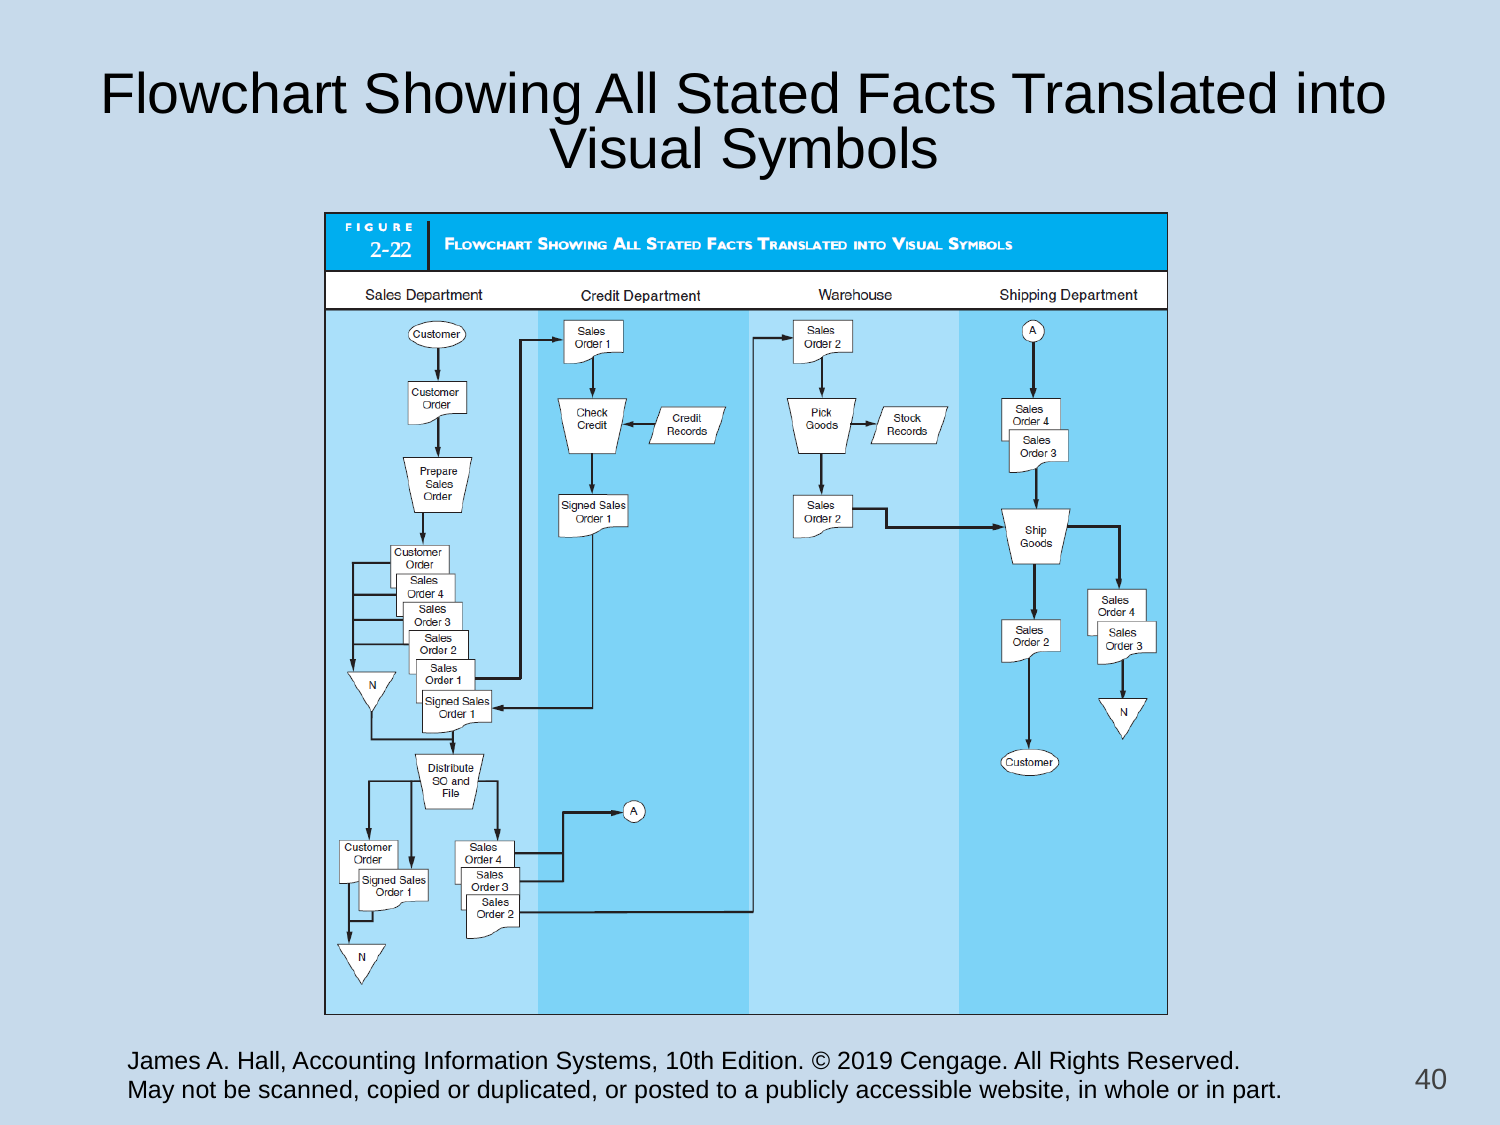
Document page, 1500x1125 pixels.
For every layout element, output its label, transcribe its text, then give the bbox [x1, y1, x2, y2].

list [324, 212, 1168, 1015]
slide_number 40 [1400, 1052, 1488, 1113]
title Flowchart Showing All Stated Facts Translated into Visual Symbols [69, 62, 1420, 188]
